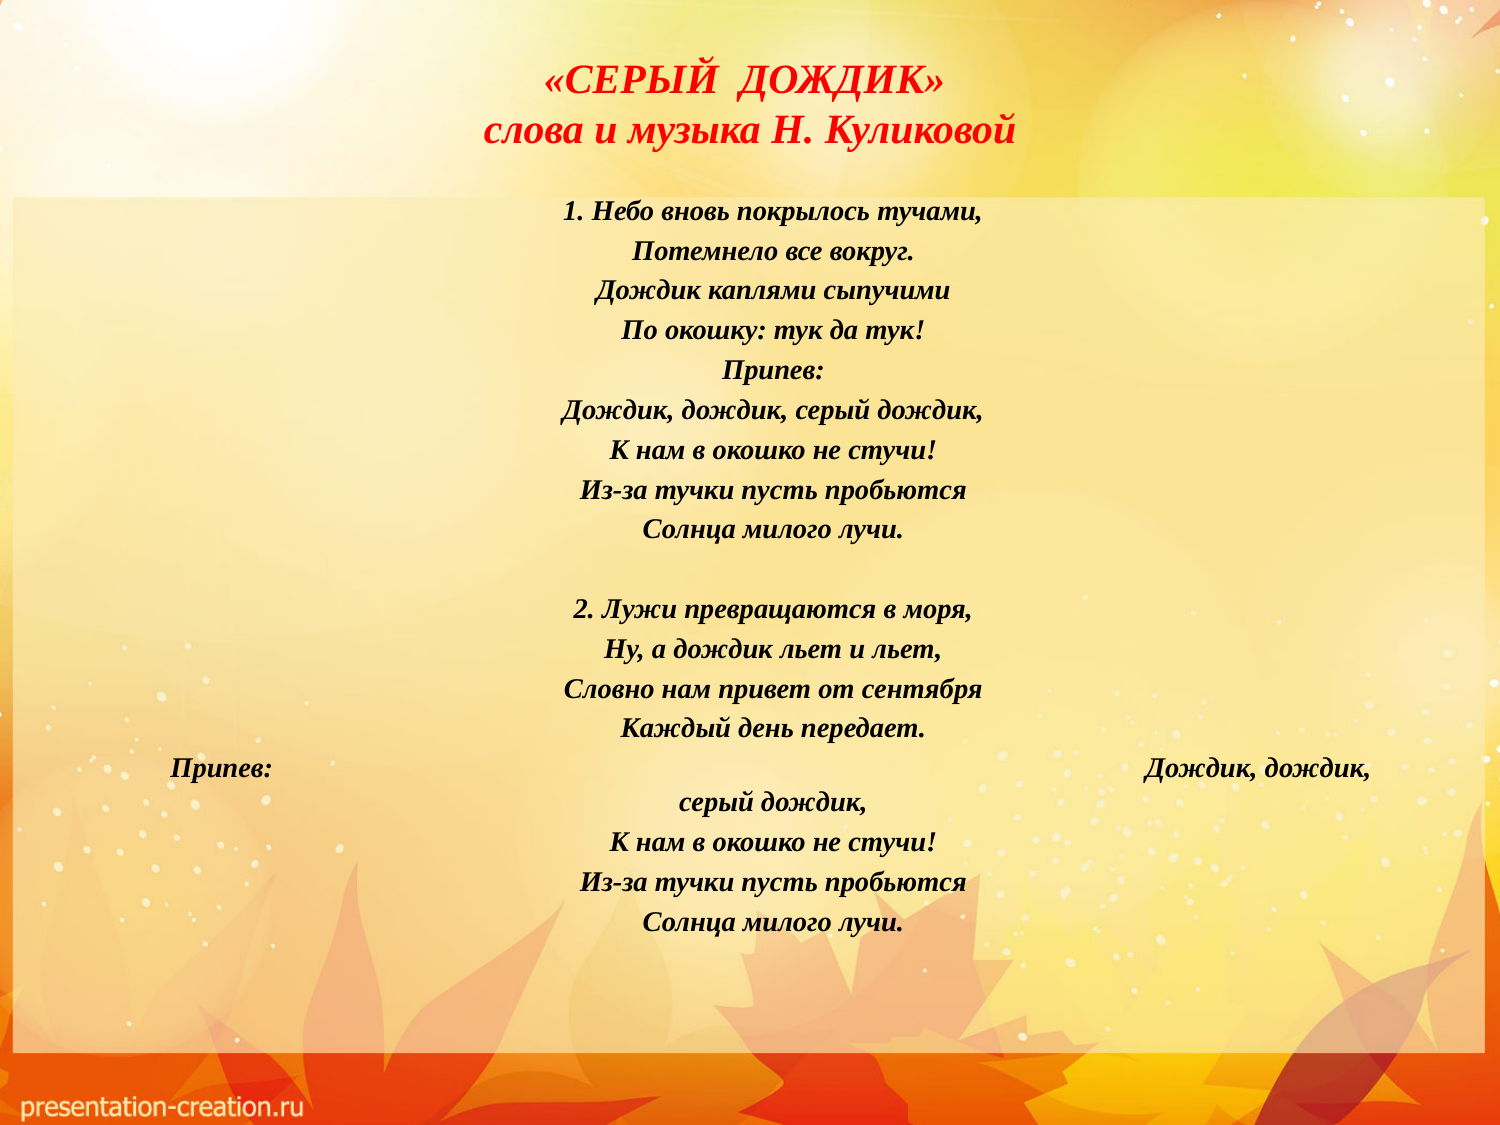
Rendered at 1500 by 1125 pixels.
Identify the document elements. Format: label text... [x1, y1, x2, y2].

title «СЕРЫЙ ДОЖДИК» слова и музыка Н. Куликовой [29, 8, 1471, 196]
picture [0, 0, 1500, 1125]
list 1. Небо вновь покрылось тучами, Потемнело все вокруг. Дождик каплями сыпучими По окошку: тук да тук! Припев: Дождик, дождик, серый дождик, К нам в окошко не стучи! Из-за тучки пусть пробьются Солнца милого лучи. 2. Лужи превращаются в моря, Ну, а дождик льет и льет, Словно нам привет от сентября Каждый день передает. Припев: Дождик, дождик, серый дождик, К нам в окошко не стучи! Из-за тучки пусть пробьются Солнца милого лучи. [135, 196, 1412, 963]
